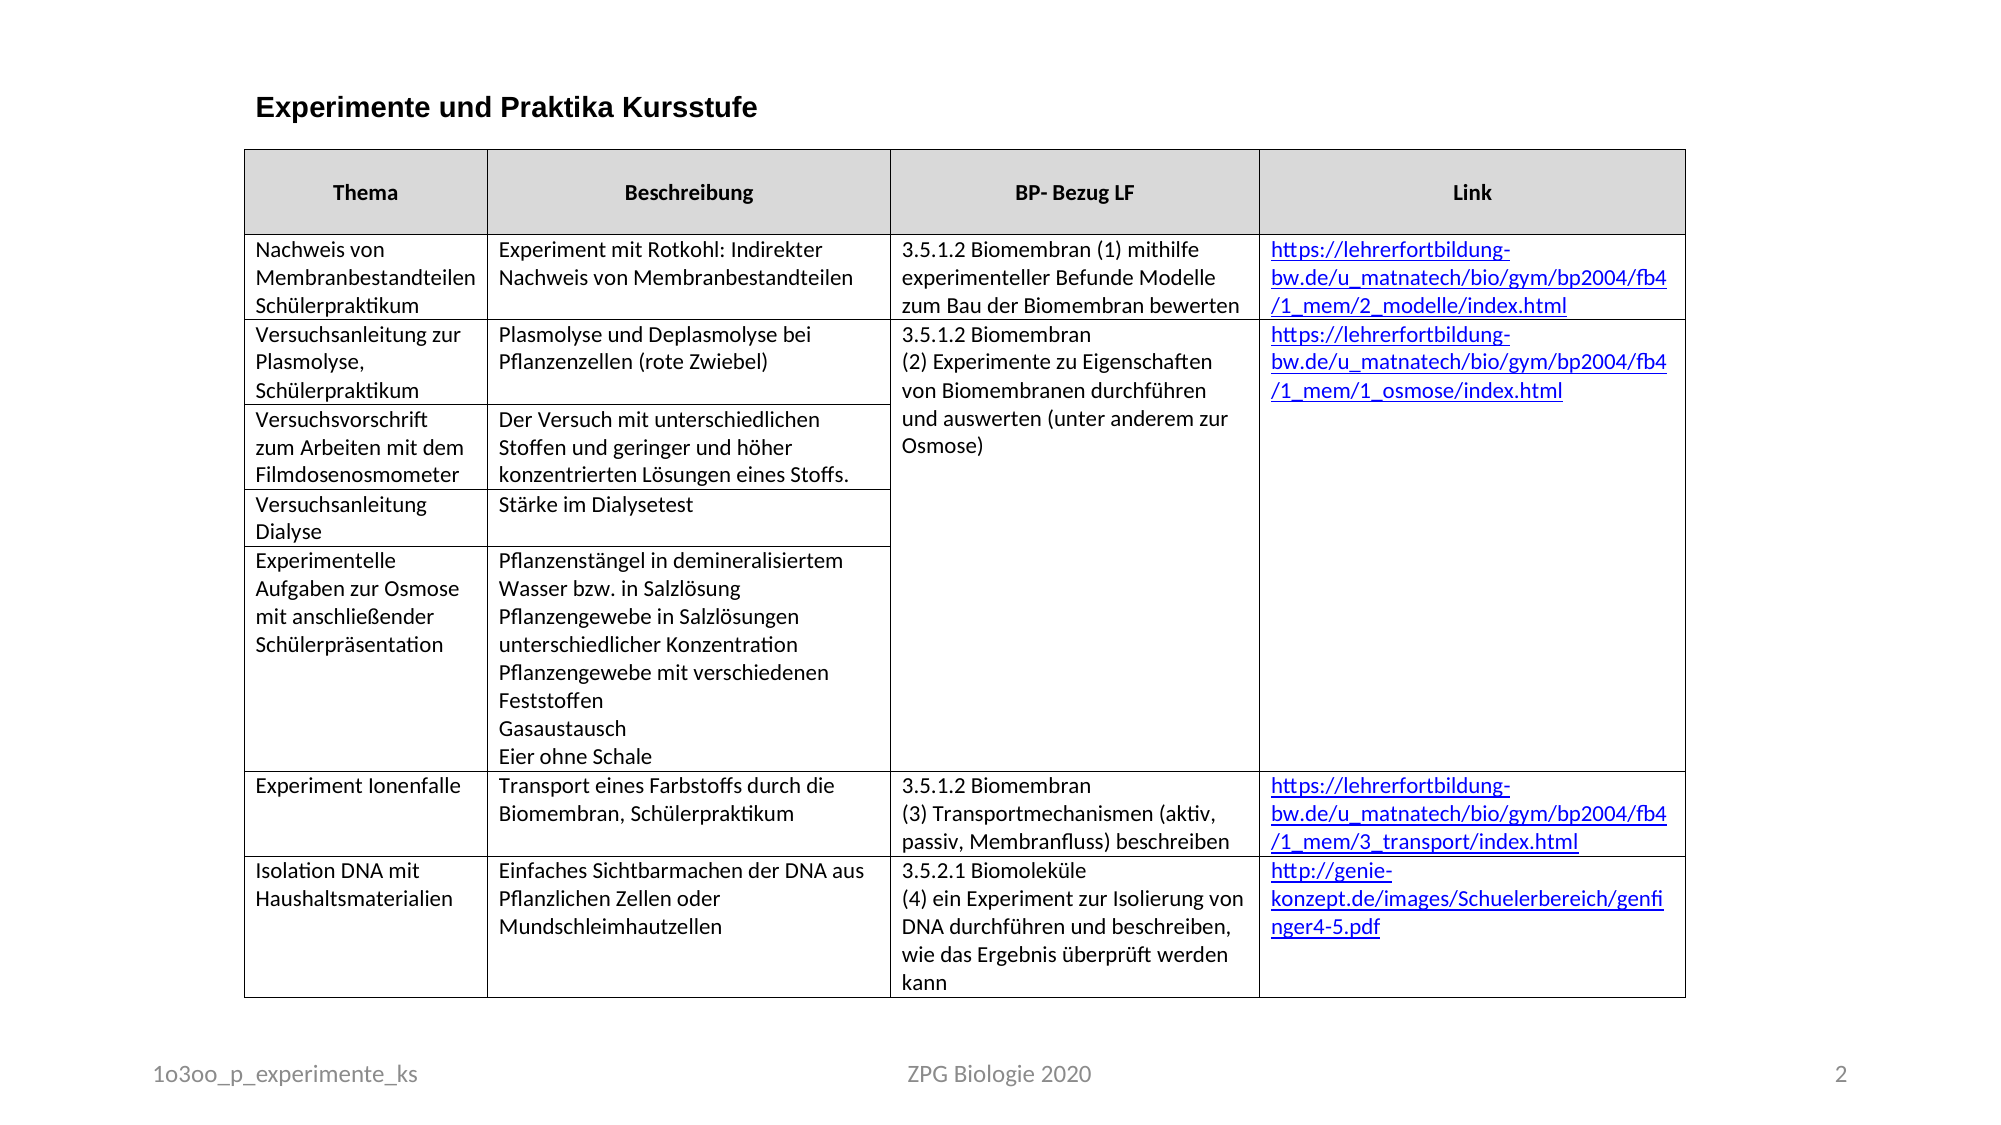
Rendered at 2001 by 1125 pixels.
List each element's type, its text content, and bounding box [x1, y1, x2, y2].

slide_number 2 [1412, 1042, 1863, 1103]
picture [243, 89, 1756, 1036]
footer ZPG Biologie 2020 [662, 1042, 1338, 1103]
slide_number 1o3oo_p_experimente_ks [137, 1042, 588, 1103]
